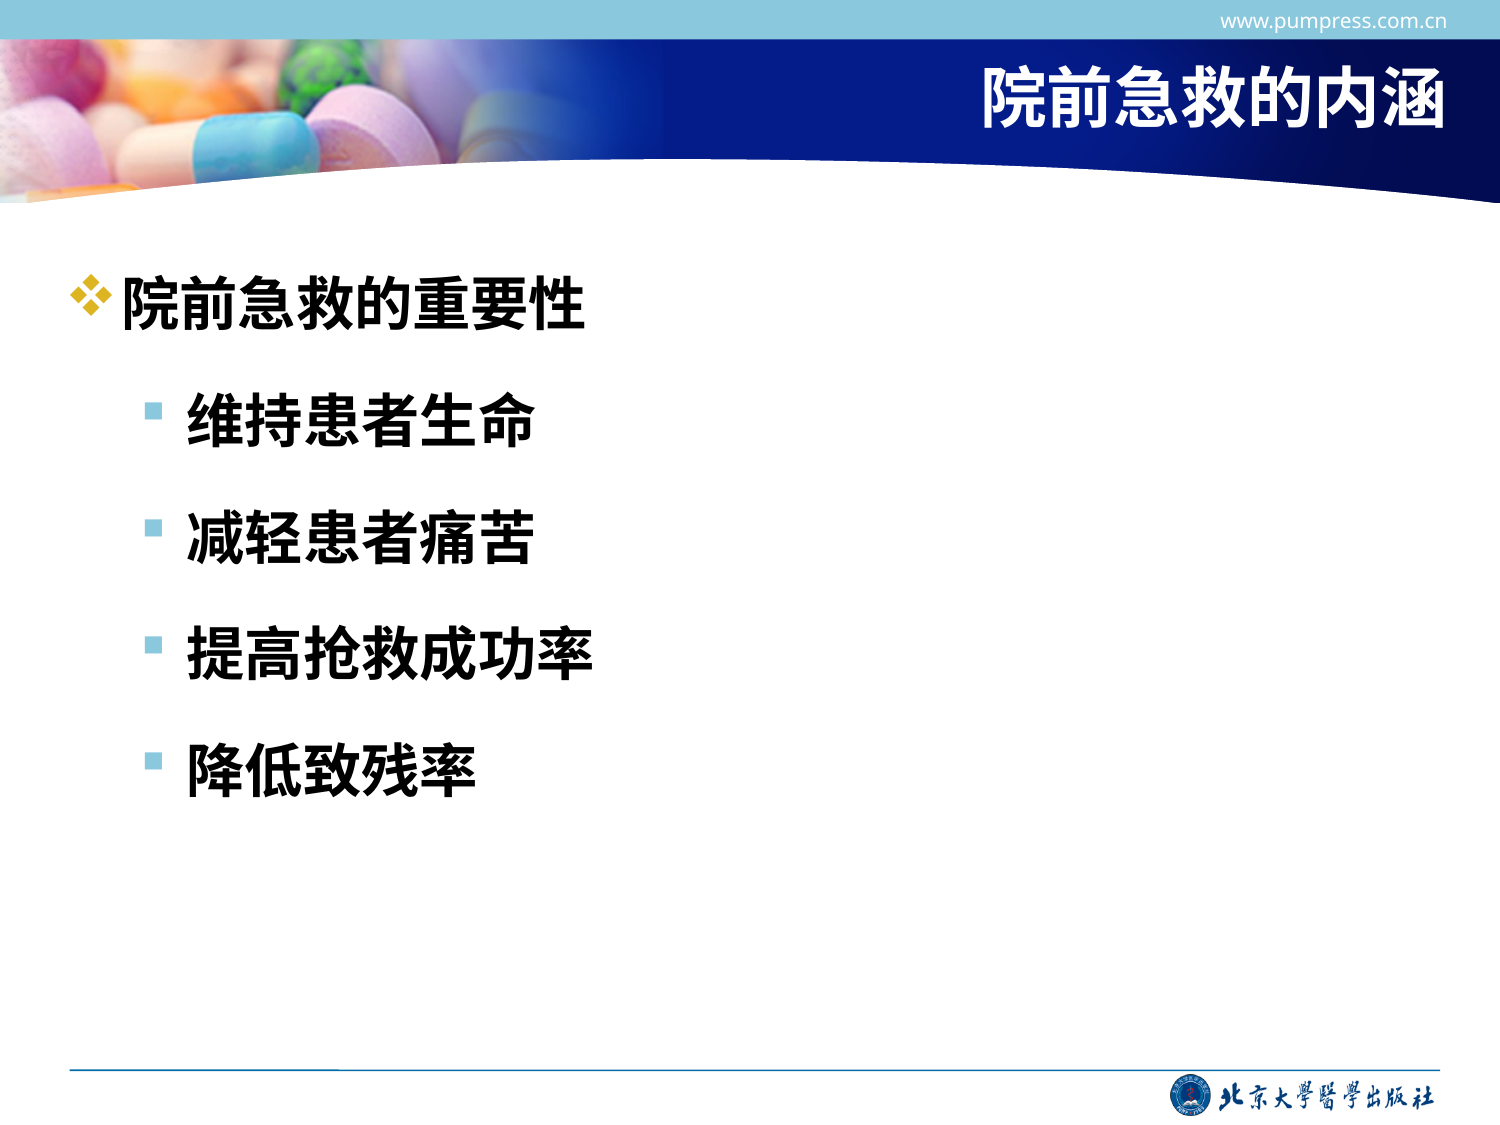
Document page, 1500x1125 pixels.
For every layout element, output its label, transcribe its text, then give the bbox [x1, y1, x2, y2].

slide_number www.pumpress.com.cn [1024, 0, 1463, 38]
picture [1170, 1074, 1436, 1118]
list 院前急救的重要性 维持患者生命 减轻患者痛苦 提高抢救成功率 降低致残率 [50, 224, 1463, 1025]
picture [0, 40, 1500, 203]
title 院前急救的内涵 [137, 50, 1463, 143]
